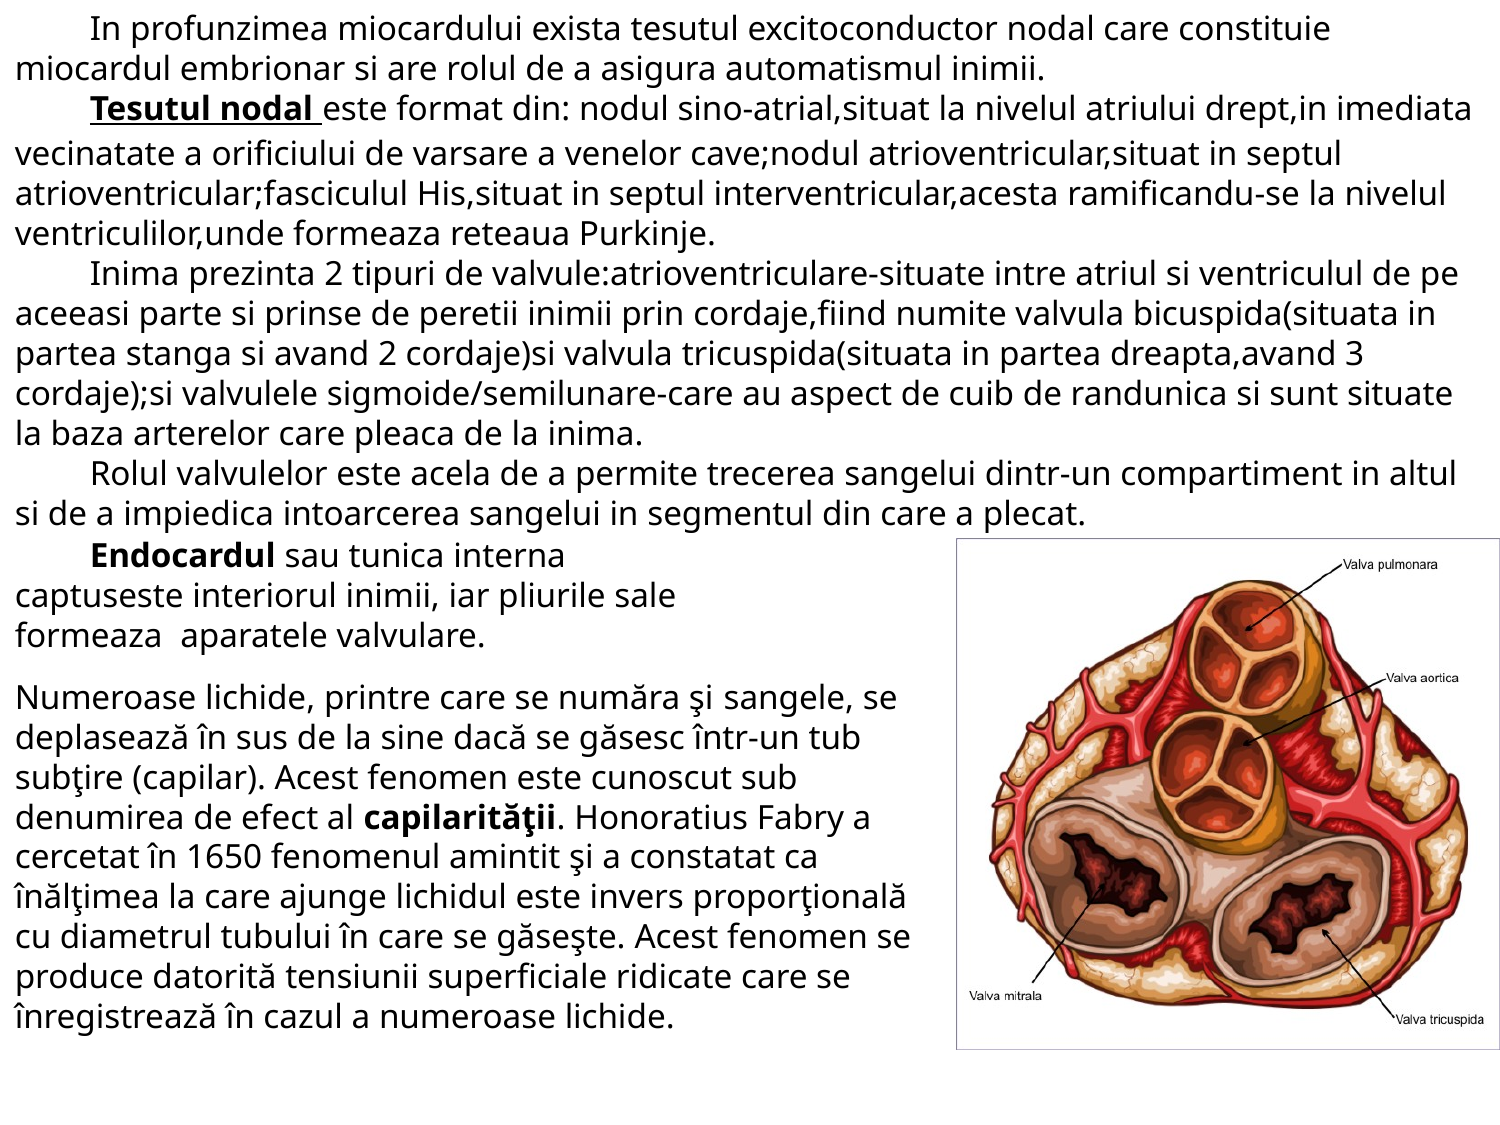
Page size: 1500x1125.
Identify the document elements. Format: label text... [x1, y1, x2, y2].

picture [956, 538, 1500, 1051]
text_box Endocardul sau tunica interna captuseste interiorul inimii, iar pliurile sale formeaza aparatele valvulare. [0, 527, 750, 662]
text_box Numeroase lichide, printre care se număra şi sangele, se deplasează în sus de la sine dacă se găsesc într-un tub subţire (capilar). Acest fenomen este cunoscut sub denumirea de efect al capilarităţii. Honoratius Fabry a cercetat în 1650 fenomenul amintit şi a constatat ca înălţimea la care ajunge lichidul este invers proporţională cu diametrul tubului în care se găseşte. Acest fenomen se produce datorită tensiunii superficiale ridicate care se înregistrează în cazul a numeroase lichide. [0, 668, 951, 1043]
text_box In profunzimea miocardului exista tesutul excitoconductor nodal care constituie miocardul embrionar si are rolul de a asigura automatismul inimii. Tesutul nodal este format din: nodul sino-atrial,situat la nivelul atriului drept,in imediata vecinatate a orificiului de varsare a venelor cave;nodul atrioventricular,situat in septul atrioventricular;fasciculul His,situat in septul interventricular,acesta ramificandu-se la nivelul ventriculilor,unde formeaza reteaua Purkinje. Inima prezinta 2 tipuri de valvule:atrioventriculare-situate intre atriul si ventriculul de pe aceeasi parte si prinse de peretii inimii prin cordaje,fiind numite valvula bicuspida(situata in partea stanga si avand 2 cordaje)si valvula tricuspida(situata in partea dreapta,avand 3 cordaje);si valvulele sigmoide/semilunare-care au aspect de cuib de randunica si sunt situate la baza arterelor care pleaca de la inima. Rolul valvulelor este acela de a permite trecerea sangelui dintr-un compartiment in altul si de a impiedica intoarcerea sangelui in segmentul din care a plecat. [0, 0, 1500, 539]
